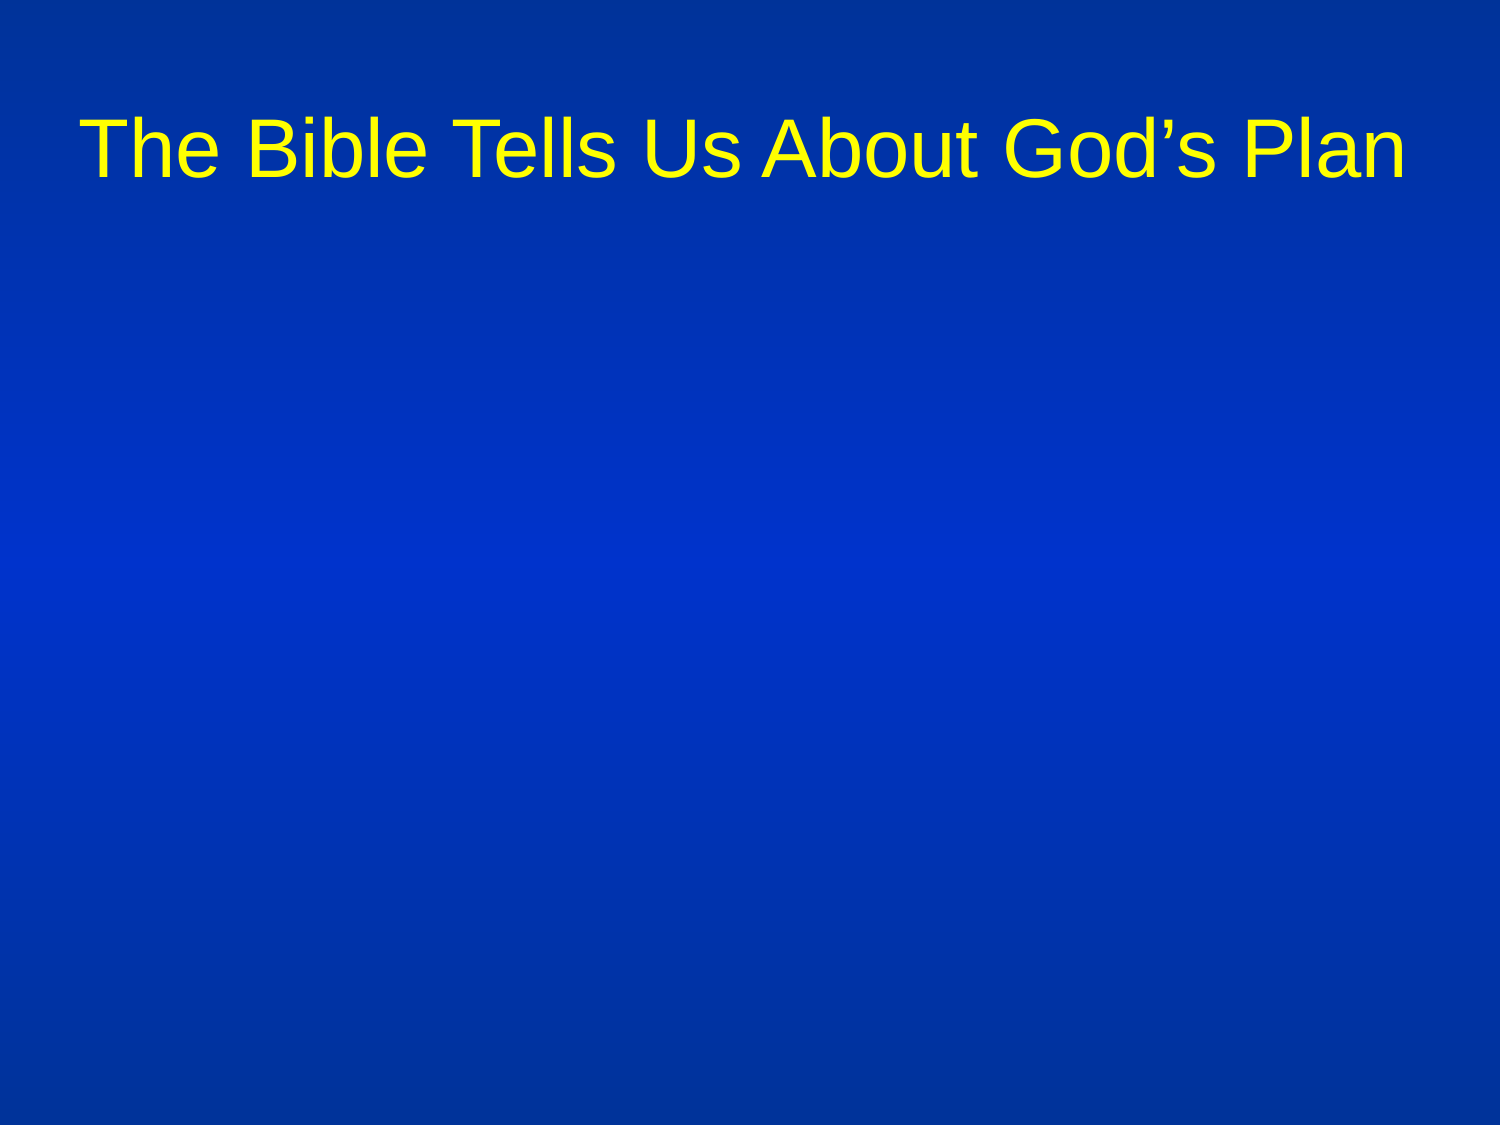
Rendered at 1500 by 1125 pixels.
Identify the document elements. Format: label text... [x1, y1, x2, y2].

title The Bible Tells Us About God’s Plan [50, 50, 1438, 238]
